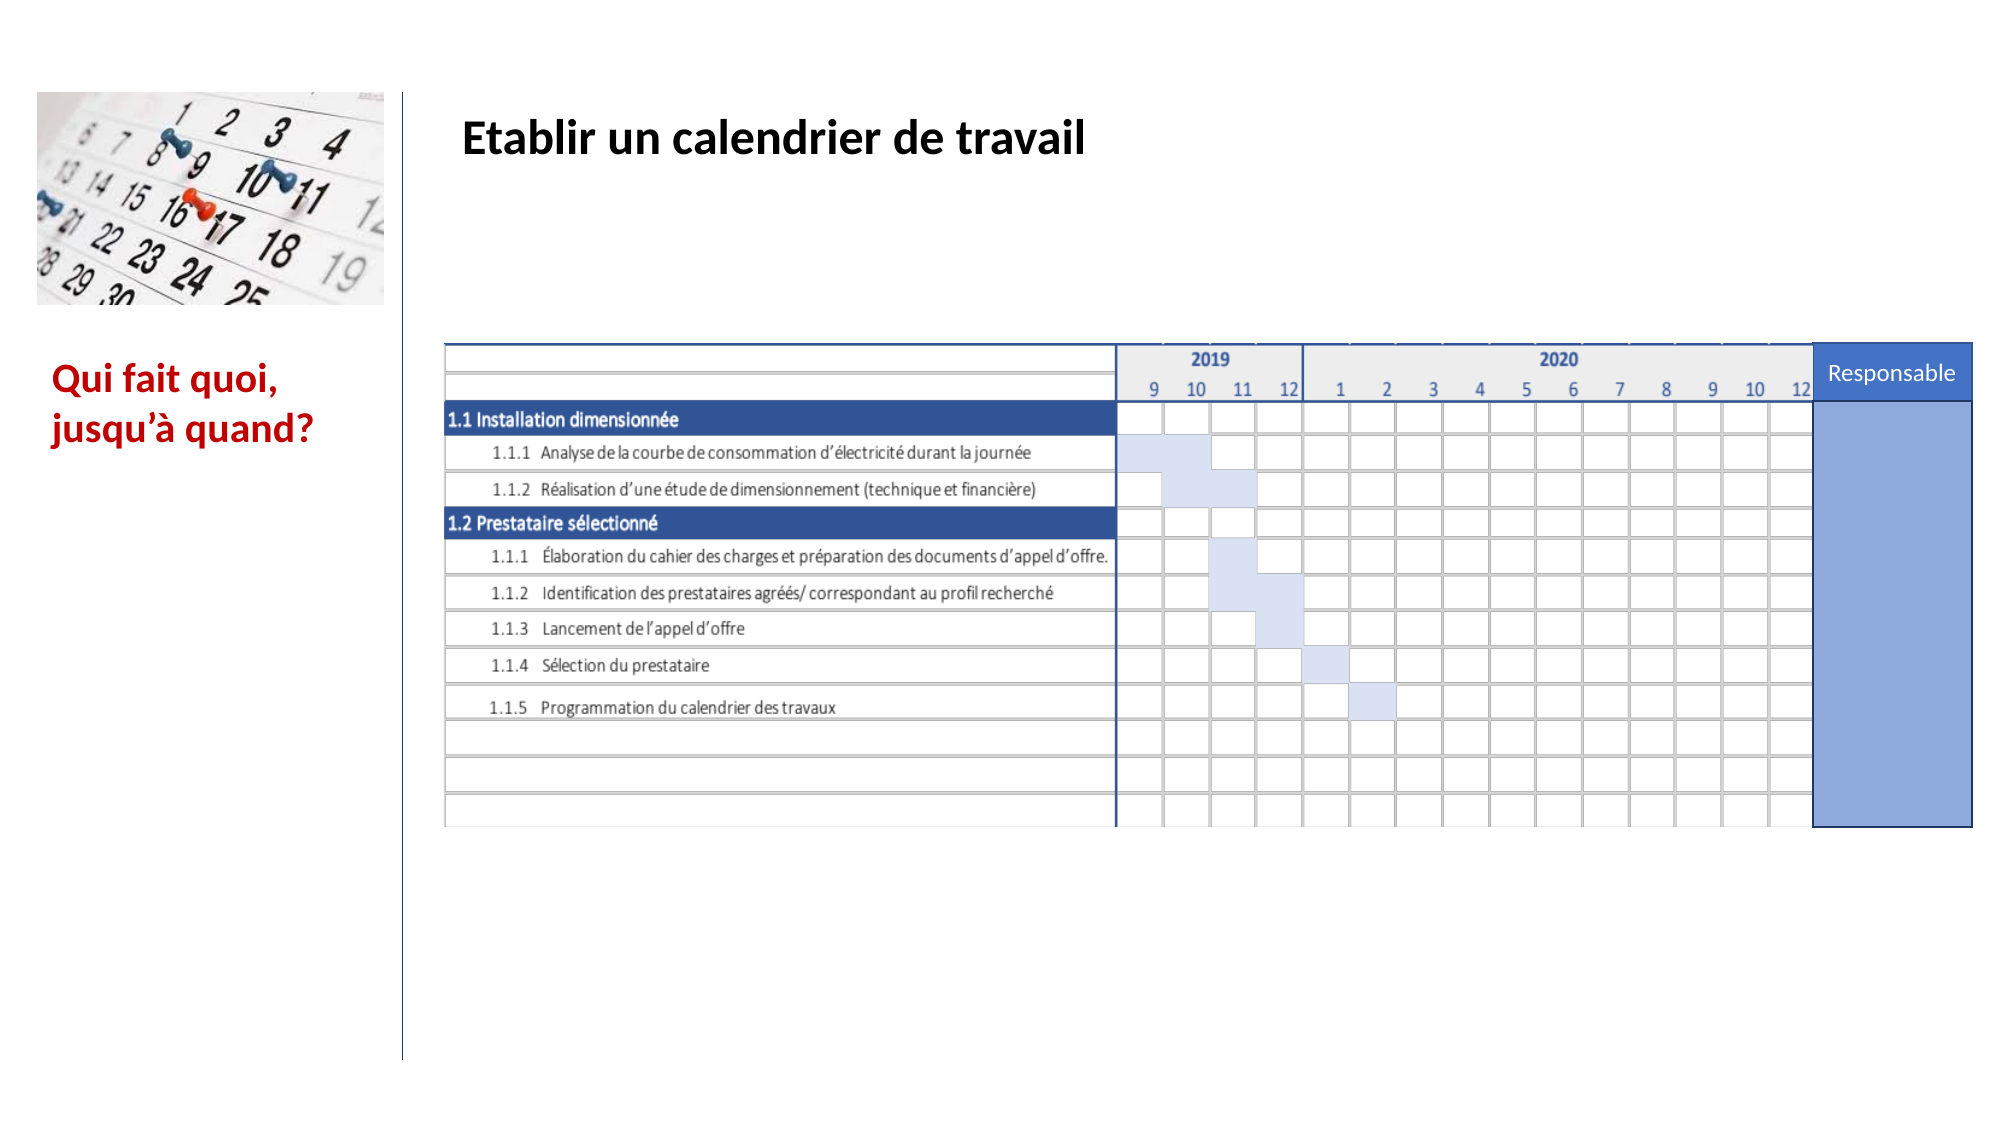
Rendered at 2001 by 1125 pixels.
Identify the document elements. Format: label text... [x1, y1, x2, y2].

text_box Responsable [1813, 349, 1972, 394]
picture [443, 343, 1813, 827]
text_box Qui fait quoi, jusqu’à quand? [37, 343, 402, 459]
text_box [1812, 342, 1973, 400]
text_box Qui fait quoi, jusqu’à quand? [403, 343, 412, 459]
text_box Etablir un calendrier de travail [447, 97, 1102, 172]
text_box [1812, 400, 1973, 828]
picture [37, 92, 384, 305]
